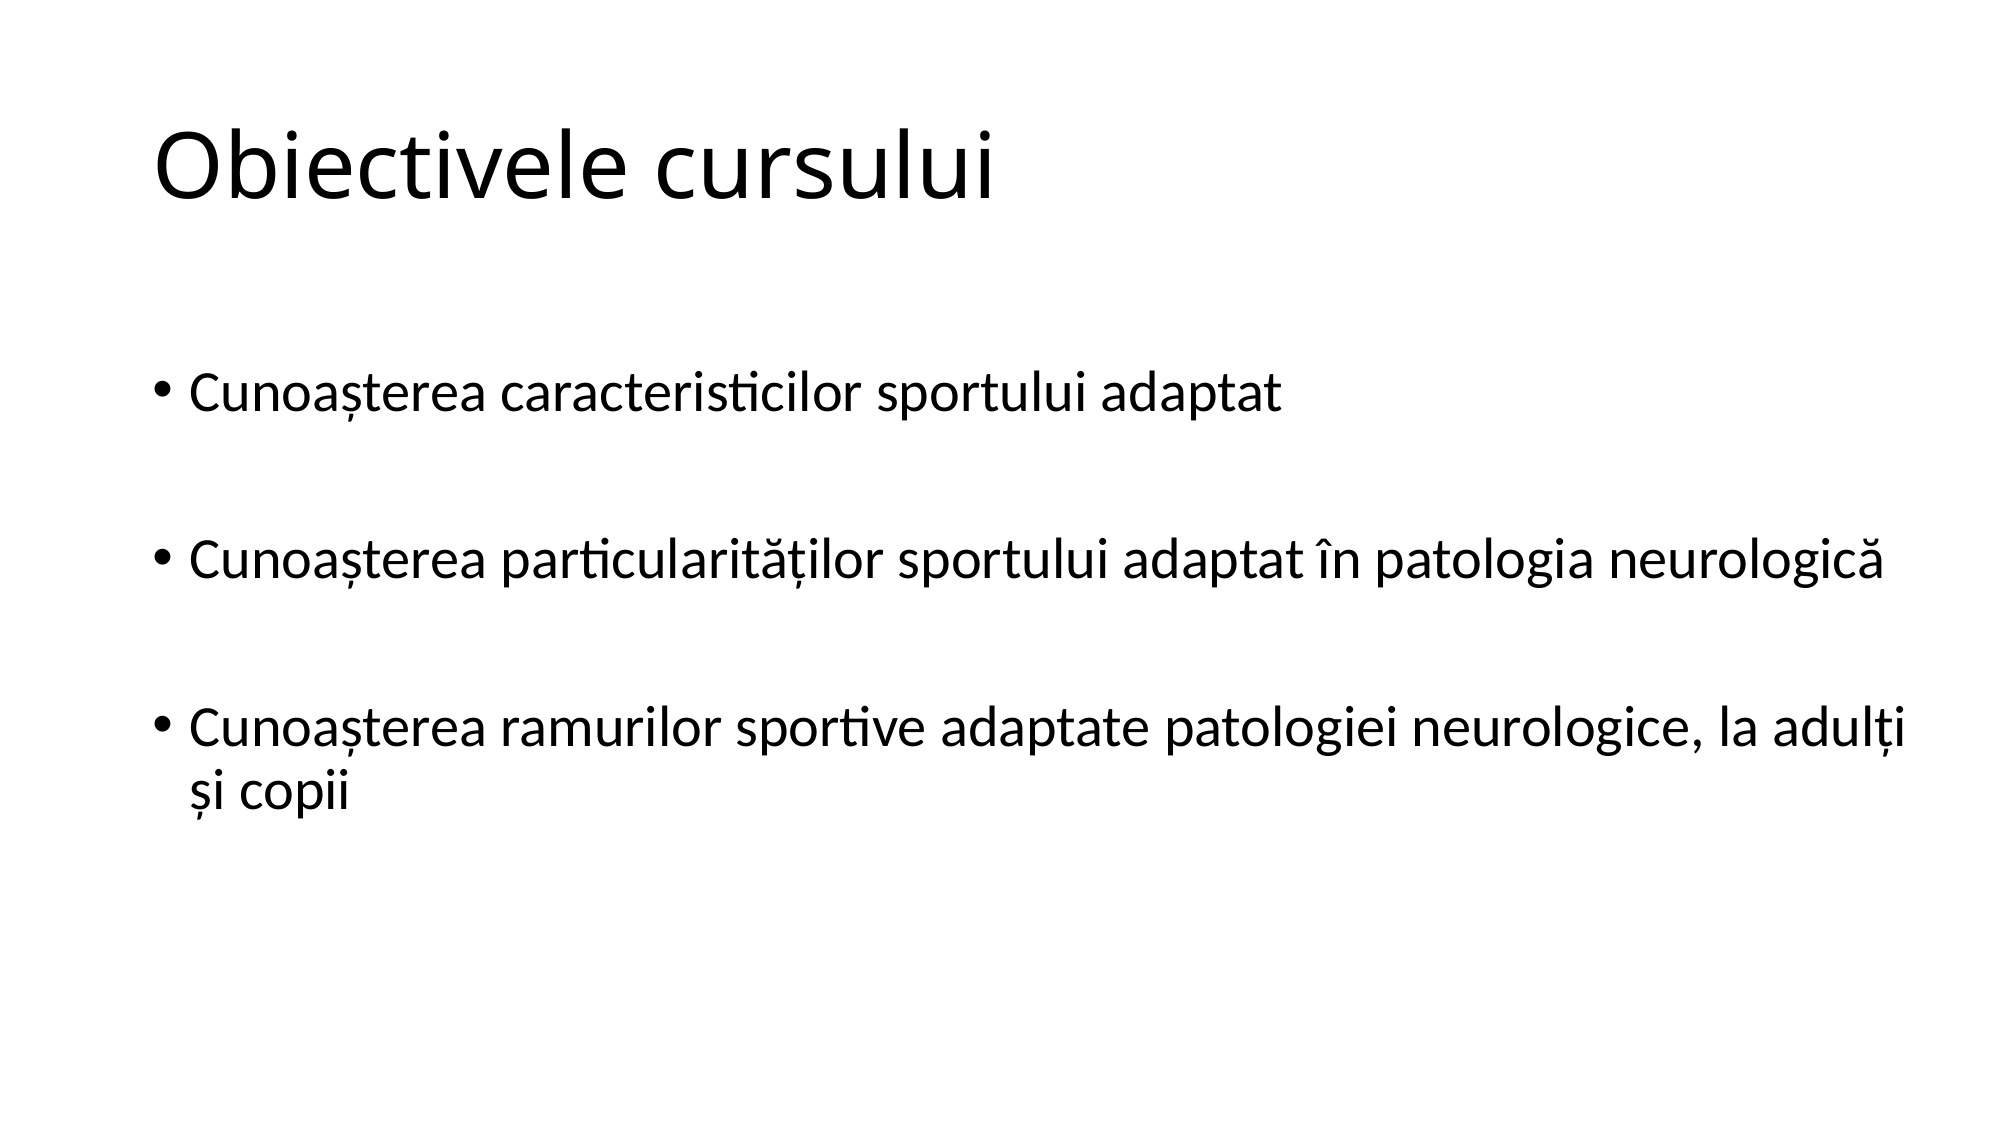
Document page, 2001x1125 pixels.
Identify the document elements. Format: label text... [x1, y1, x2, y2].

list Cunoașterea caracteristicilor sportului adaptat Cunoașterea particularităților sportului adaptat în patologia neurologică Cunoașterea ramurilor sportive adaptate patologiei neurologice, la adulți și copii [137, 353, 1928, 1014]
title Obiectivele cursului [137, 59, 1863, 278]
